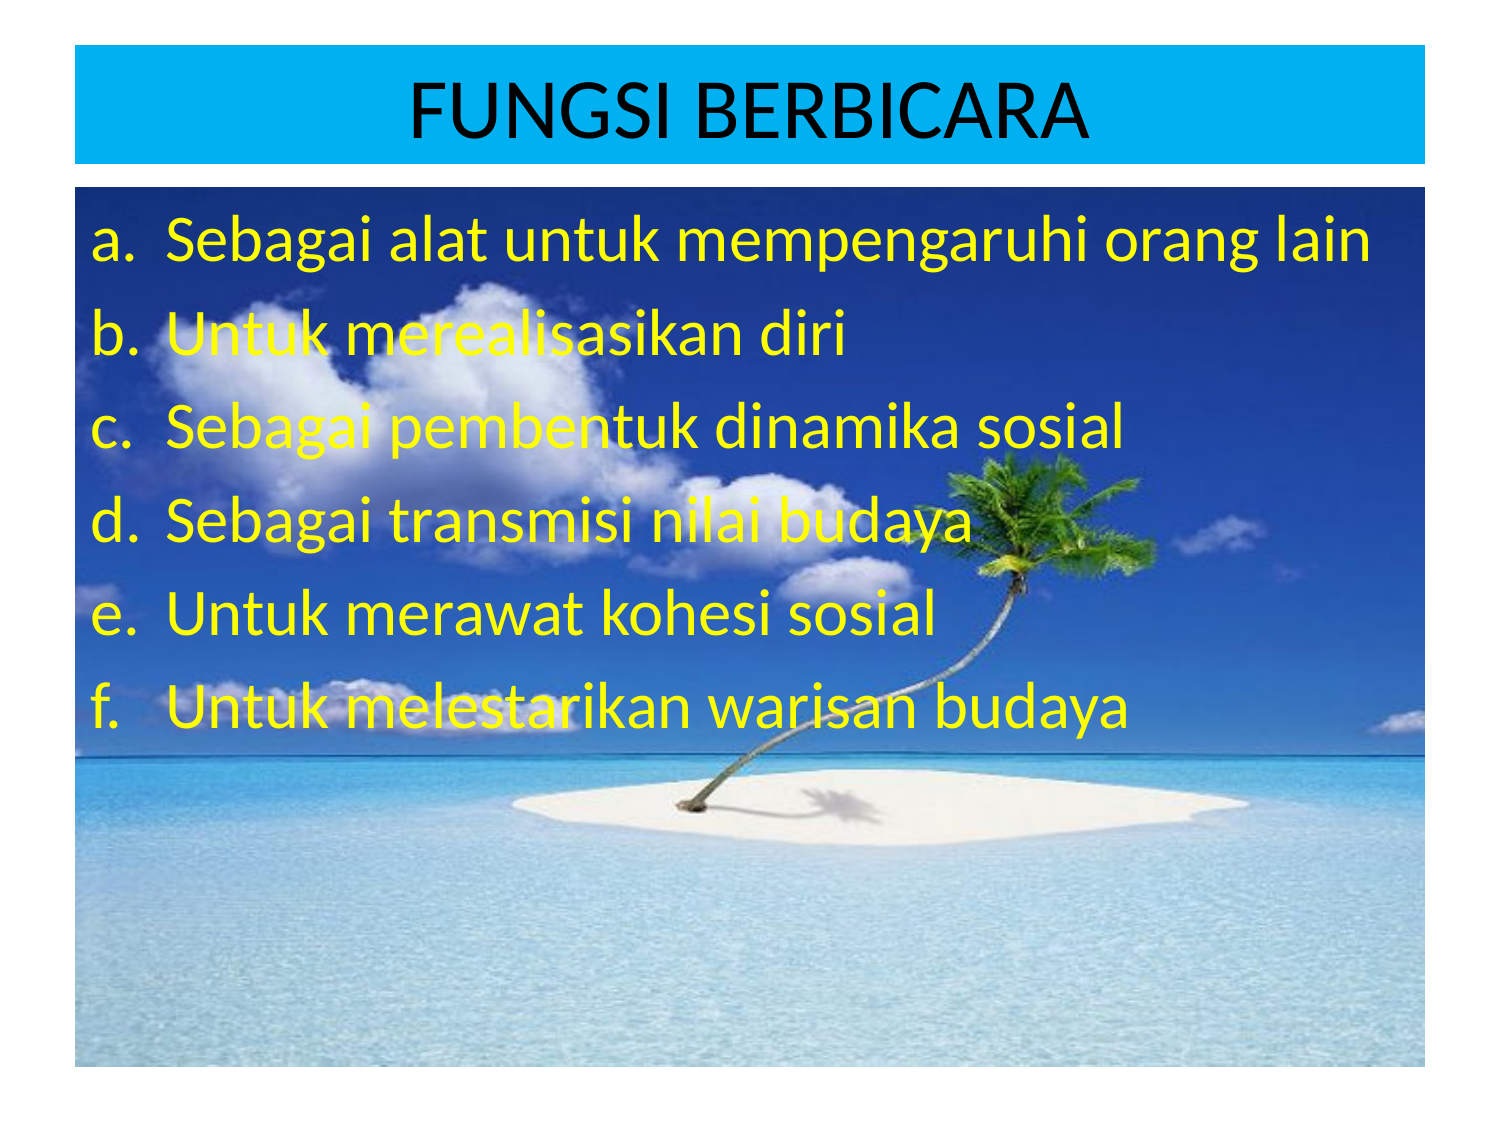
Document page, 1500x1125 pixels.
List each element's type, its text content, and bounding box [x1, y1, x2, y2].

title FUNGSI BERBICARA [75, 45, 1425, 164]
list Sebagai alat untuk mempengaruhi orang lain Untuk merealisasikan diri Sebagai pembentuk dinamika sosial Sebagai transmisi nilai budaya Untuk merawat kohesi sosial Untuk melestarikan warisan budaya [75, 187, 1425, 1067]
